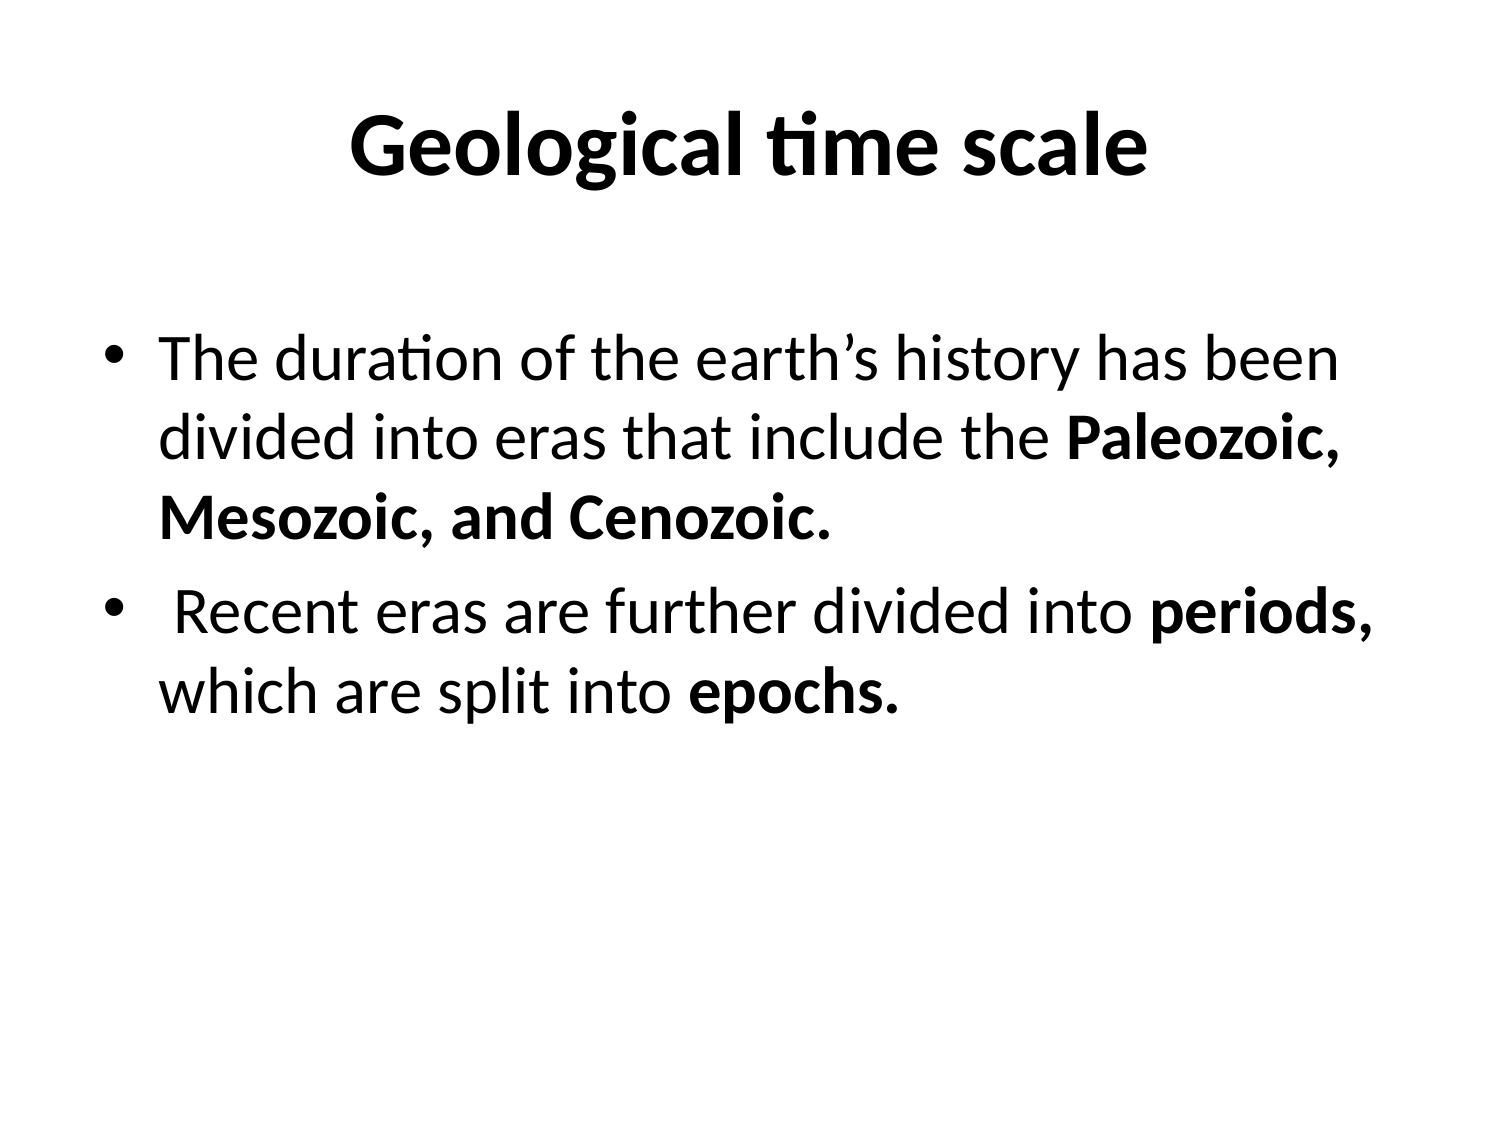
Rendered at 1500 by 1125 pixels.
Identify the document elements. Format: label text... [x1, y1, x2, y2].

title Geological time scale [75, 45, 1425, 233]
list The duration of the earth’s history has been divided into eras that include the Paleozoic, Mesozoic, and Cenozoic. Recent eras are further divided into periods, which are split into epochs. [87, 212, 1438, 955]
